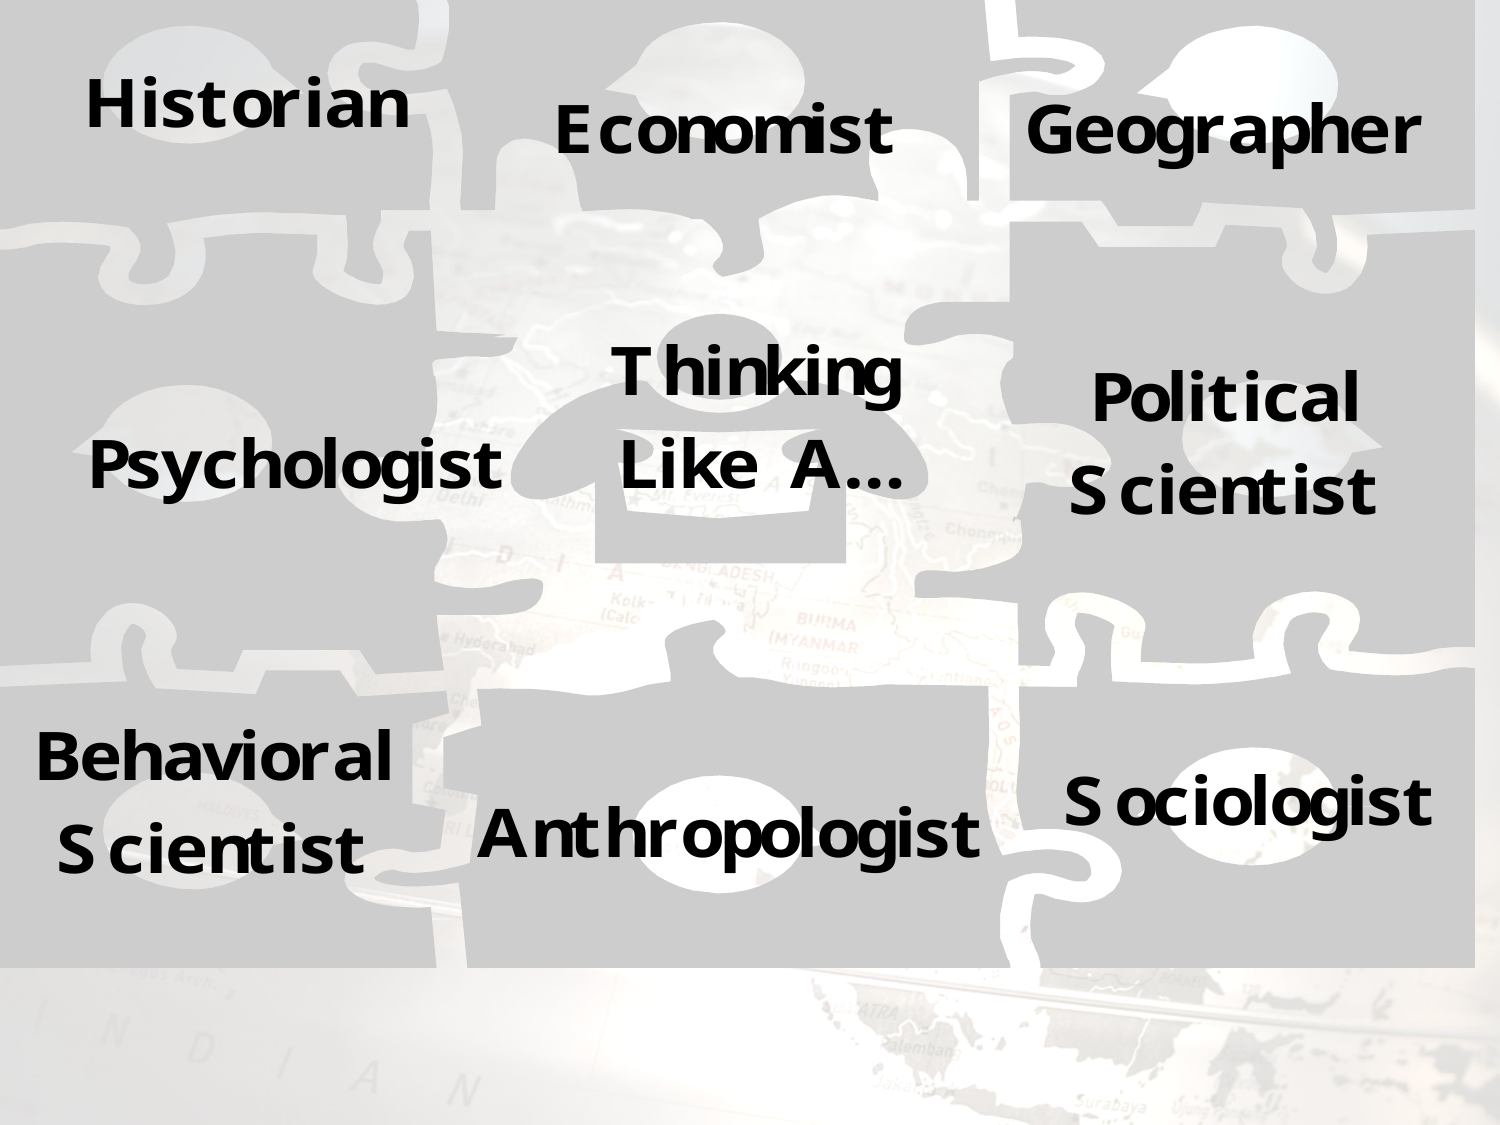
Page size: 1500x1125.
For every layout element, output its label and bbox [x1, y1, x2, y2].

list [0, 0, 1500, 1082]
